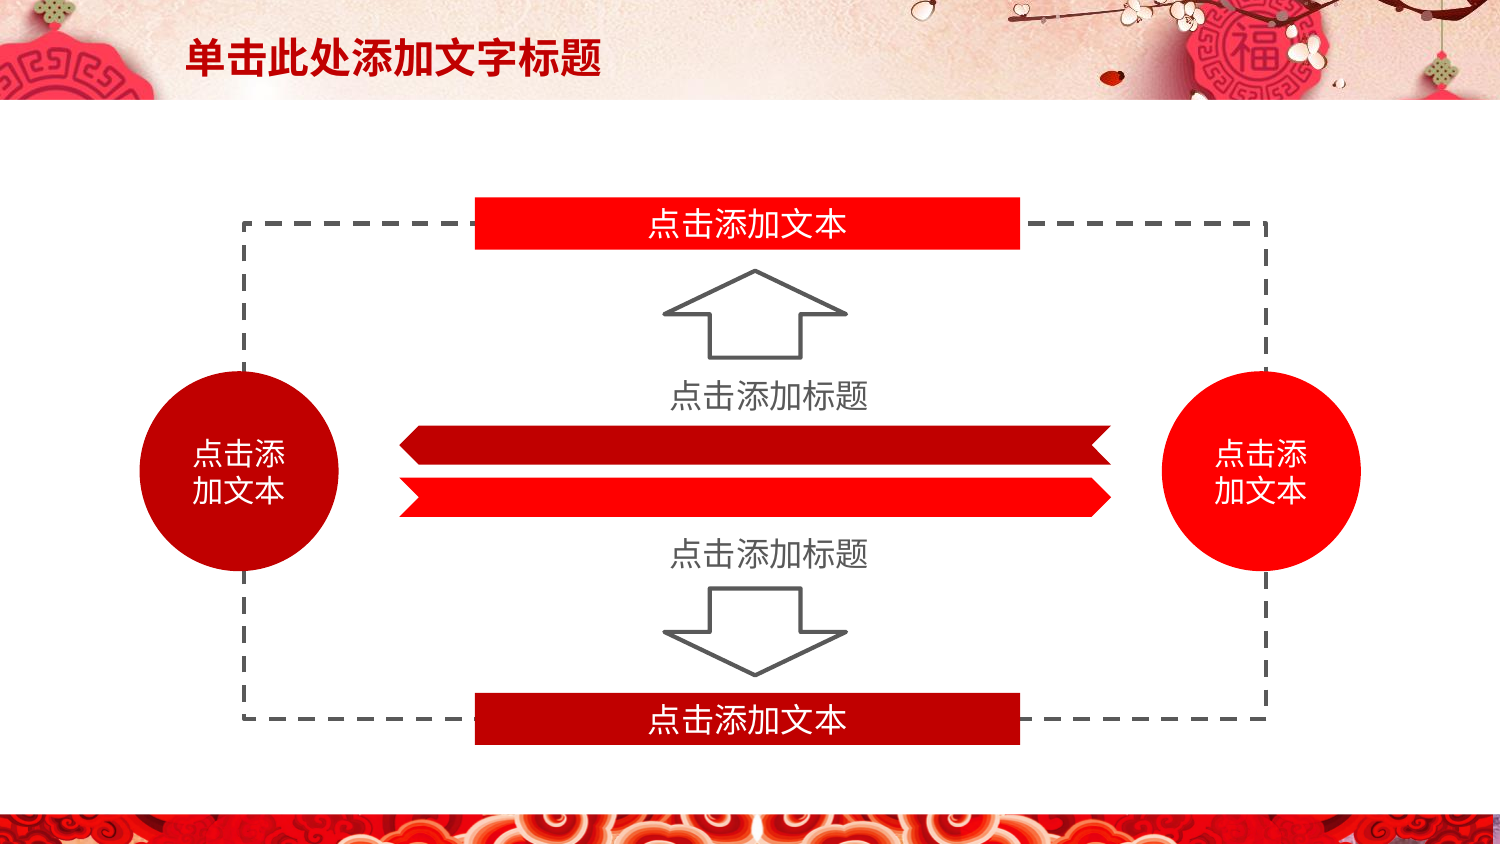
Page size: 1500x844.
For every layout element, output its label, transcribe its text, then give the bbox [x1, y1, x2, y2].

text_box [662, 586, 849, 678]
text_box 点击添加文本 [137, 369, 341, 574]
text_box 点击添加文本 [473, 195, 1022, 252]
text_box [397, 475, 1114, 519]
text_box [397, 423, 1113, 467]
text_box 点击添加文本 [473, 691, 1022, 747]
picture [0, 0, 1500, 99]
picture [0, 815, 1500, 844]
text_box 点击添加标题 [658, 527, 881, 579]
text_box 点击添加文本 [1159, 369, 1363, 574]
text_box [662, 268, 849, 360]
text_box [242, 221, 1268, 721]
text_box 点击添加标题 [658, 370, 881, 421]
